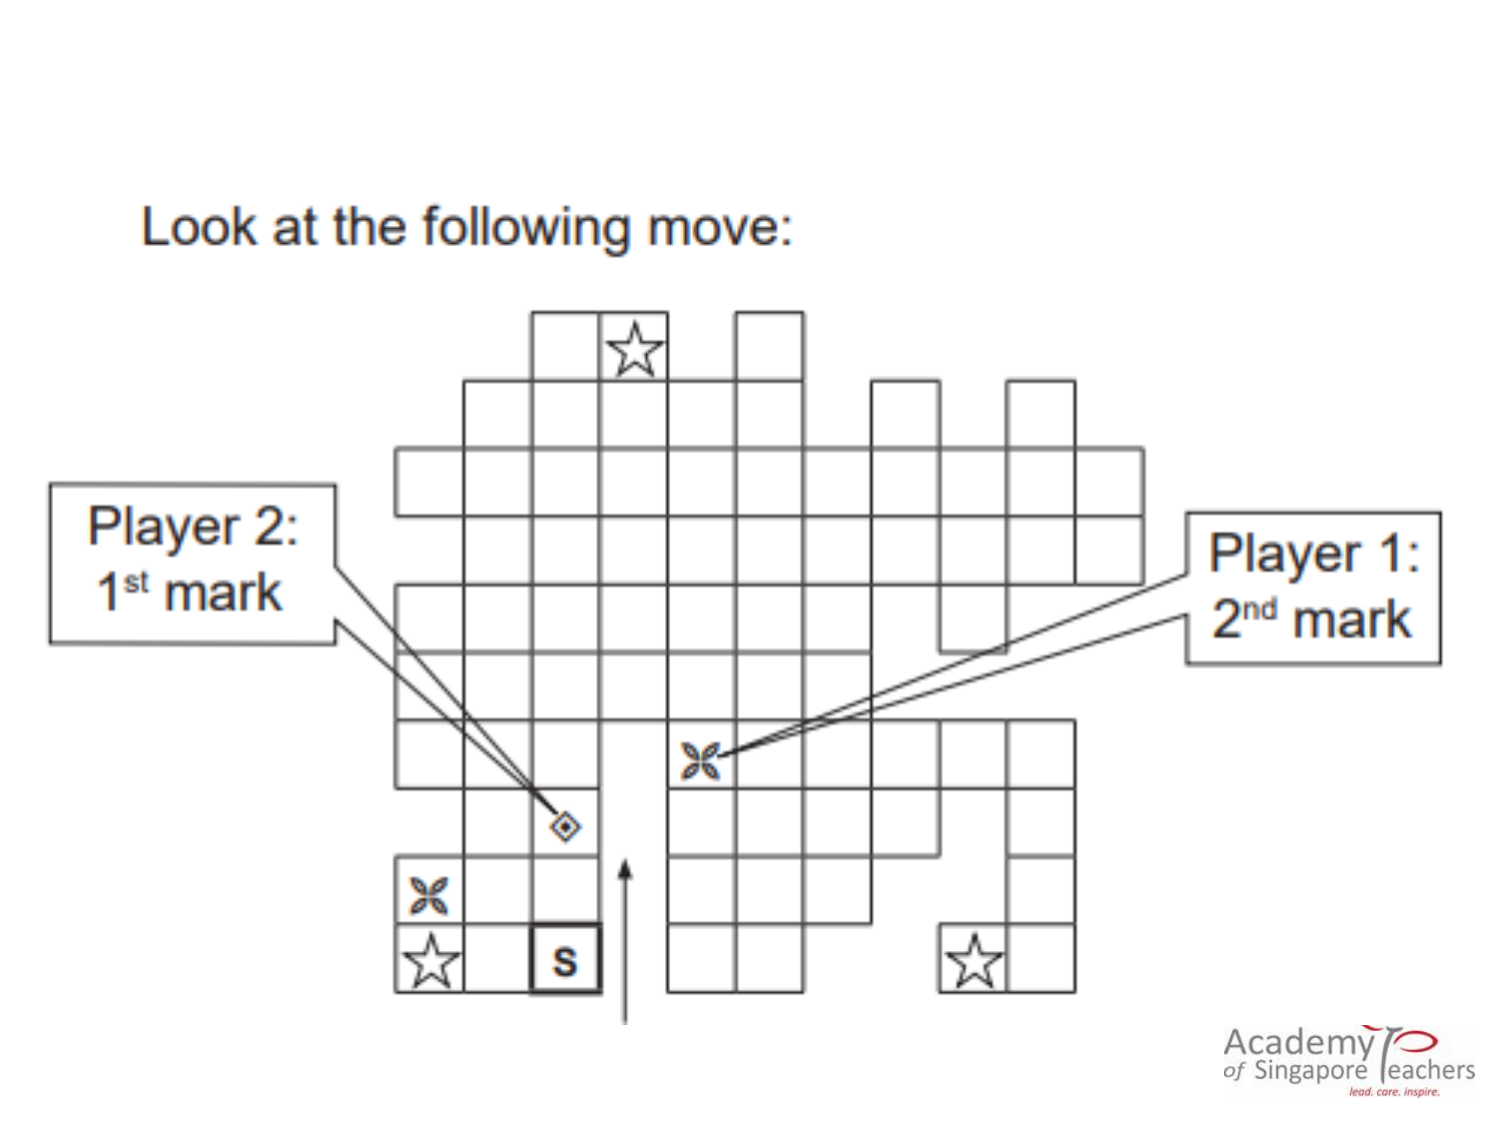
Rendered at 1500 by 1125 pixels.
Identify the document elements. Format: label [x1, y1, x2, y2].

picture [0, 162, 1500, 1098]
